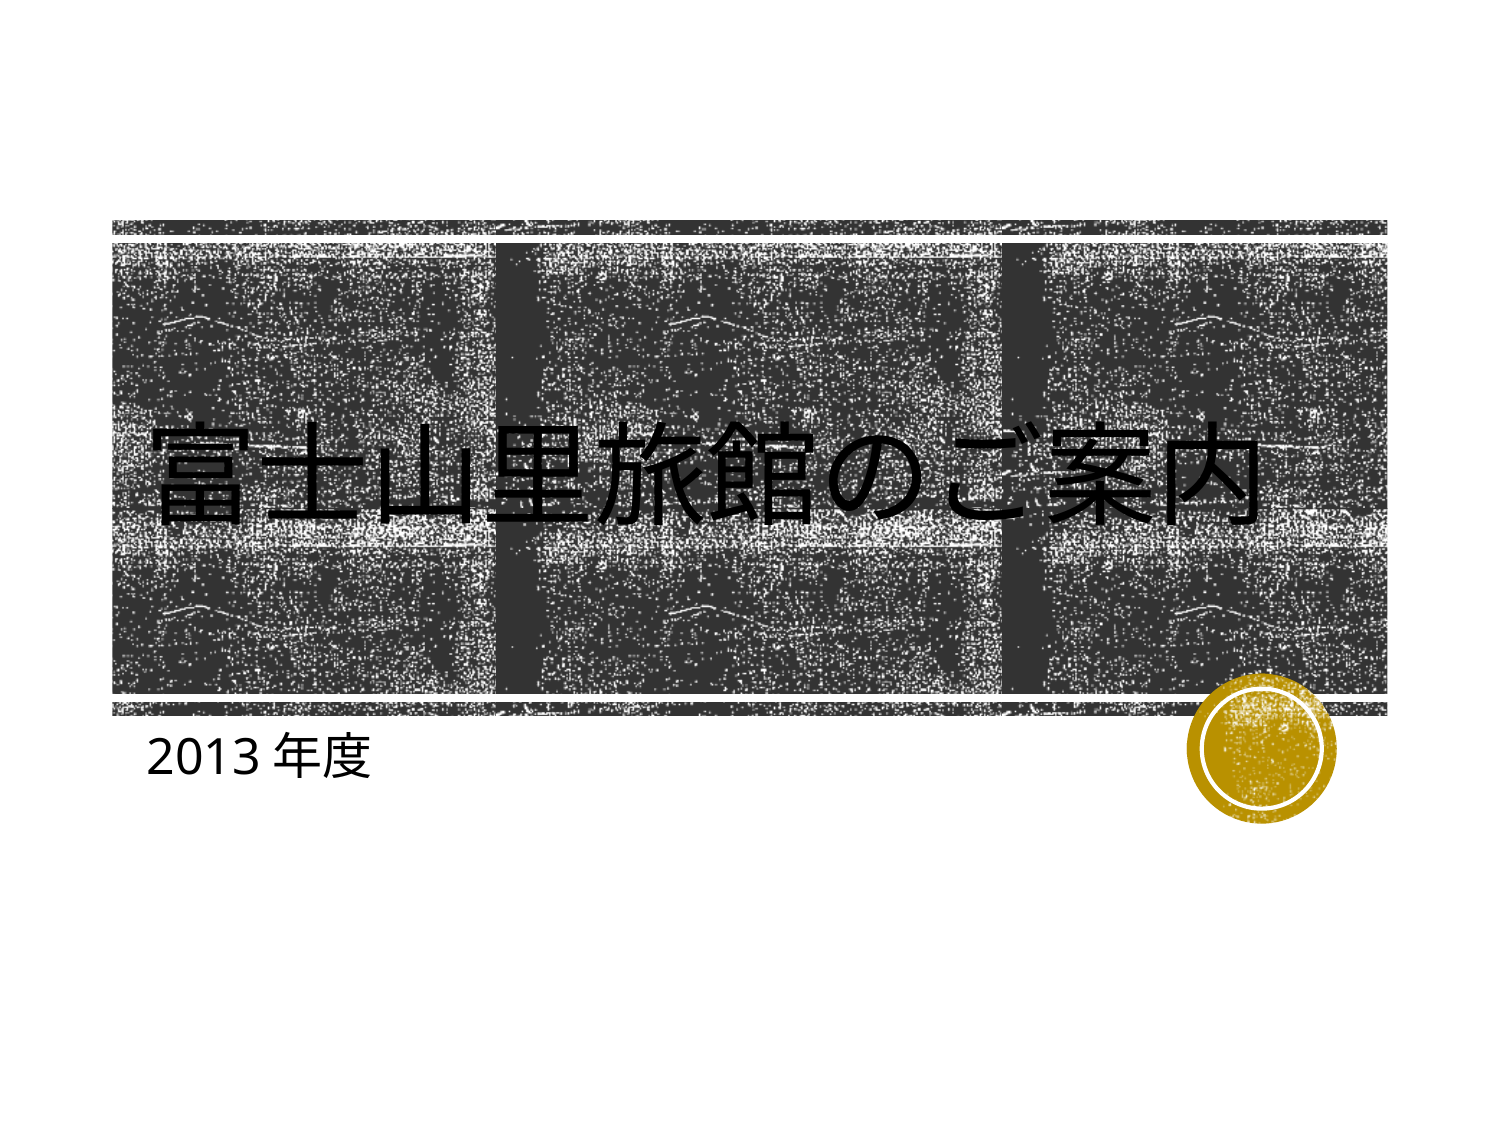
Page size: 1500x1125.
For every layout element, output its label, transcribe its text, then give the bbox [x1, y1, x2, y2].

title 富士山里旅館のご案内 [129, 234, 1375, 733]
subtitle 2013年度 [131, 724, 1183, 900]
